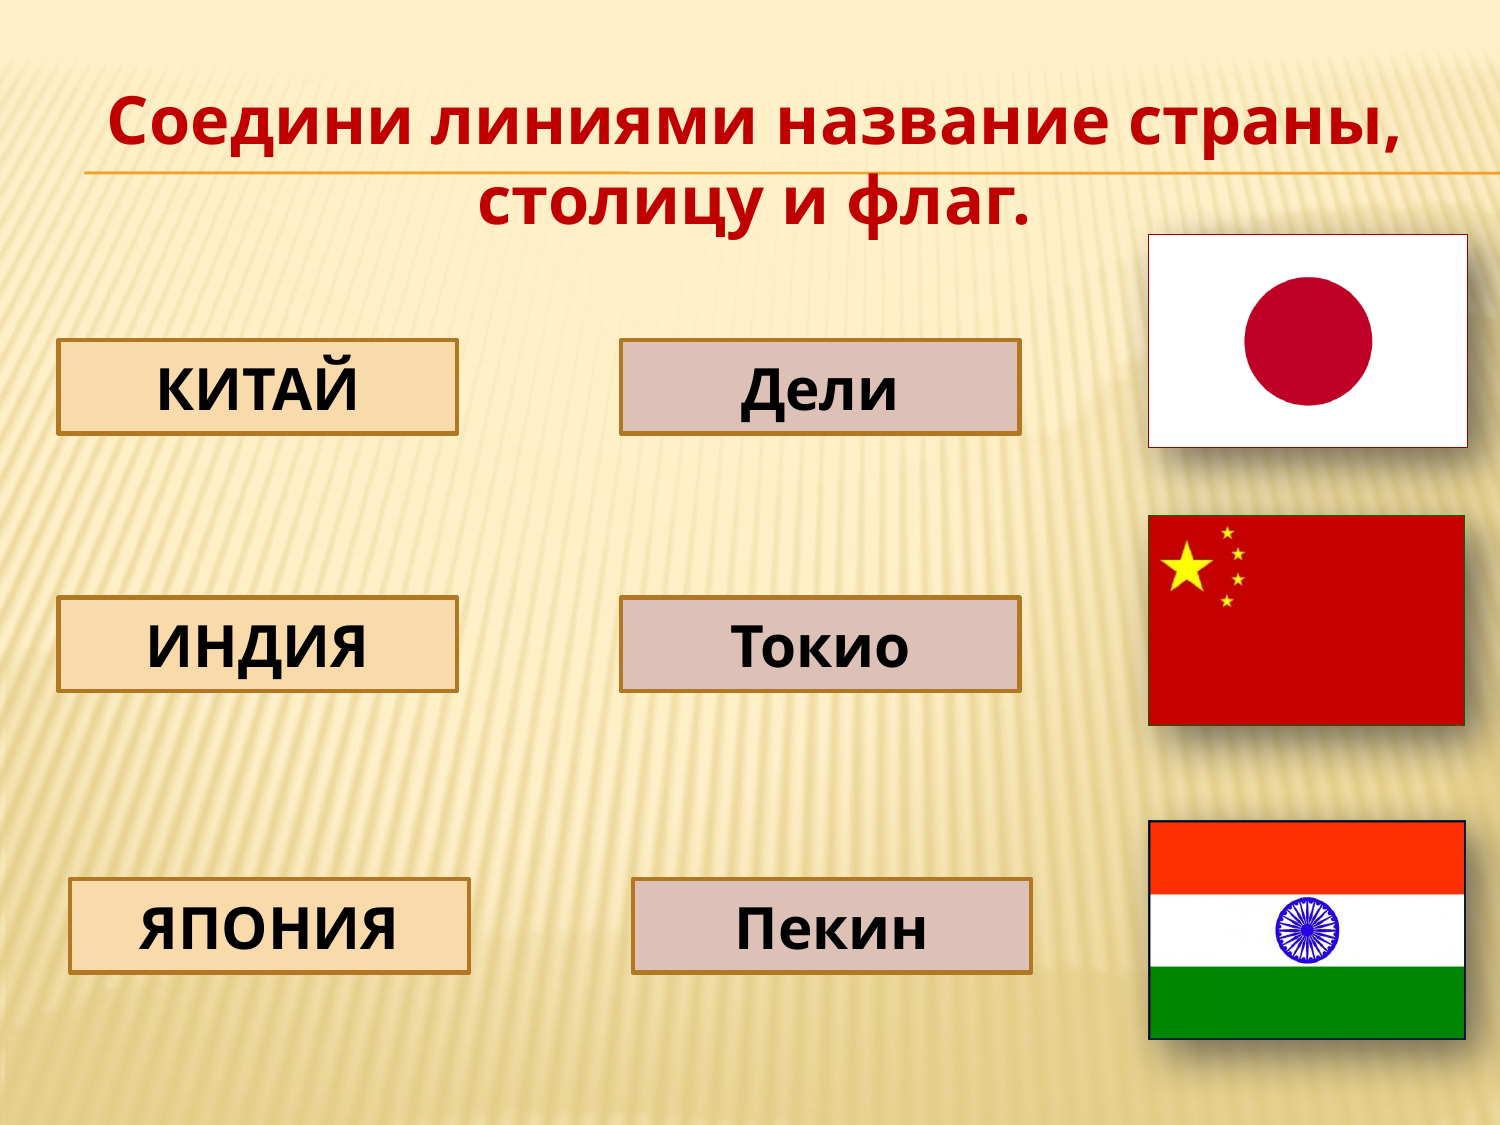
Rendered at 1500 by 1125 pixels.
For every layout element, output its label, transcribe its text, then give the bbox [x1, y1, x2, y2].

text_box Соедини линиями название страны, столицу и флаг. [91, 70, 1418, 246]
text_box Дели [619, 338, 1022, 436]
picture [1148, 515, 1466, 727]
text_box ИНДИЯ [56, 595, 459, 693]
picture [1148, 820, 1466, 1040]
text_box КИТАЙ [56, 338, 459, 436]
picture [1148, 234, 1468, 448]
text_box ЯПОНИЯ [68, 877, 471, 975]
text_box Пекин [631, 877, 1033, 975]
text_box Токио [619, 595, 1022, 693]
